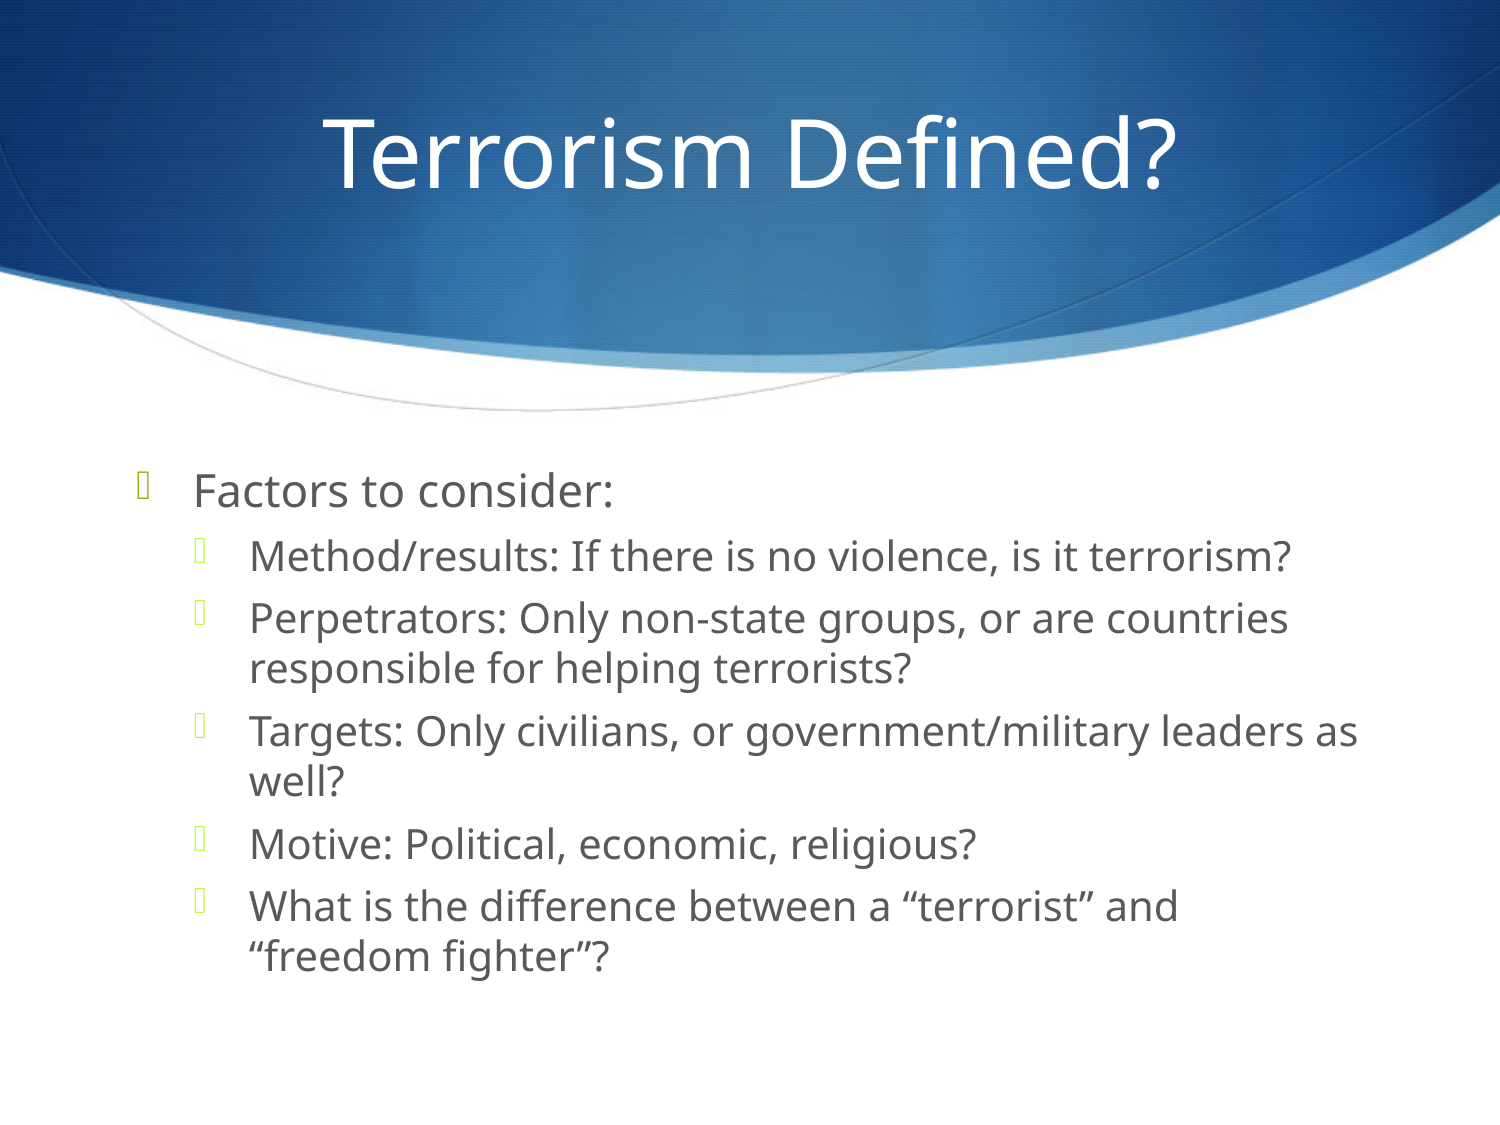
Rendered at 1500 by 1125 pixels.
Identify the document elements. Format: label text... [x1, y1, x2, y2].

list Factors to consider: Method/results: If there is no violence, is it terrorism? Perpetrators: Only non-state groups, or are countries responsible for helping terrorists? Targets: Only civilians, or government/military leaders as well? Motive: Political, economic, religious? What is the difference between a “terrorist” and “freedom fighter”? [121, 454, 1379, 991]
title Terrorism Defined? [75, 56, 1425, 245]
picture [0, 0, 1500, 1125]
